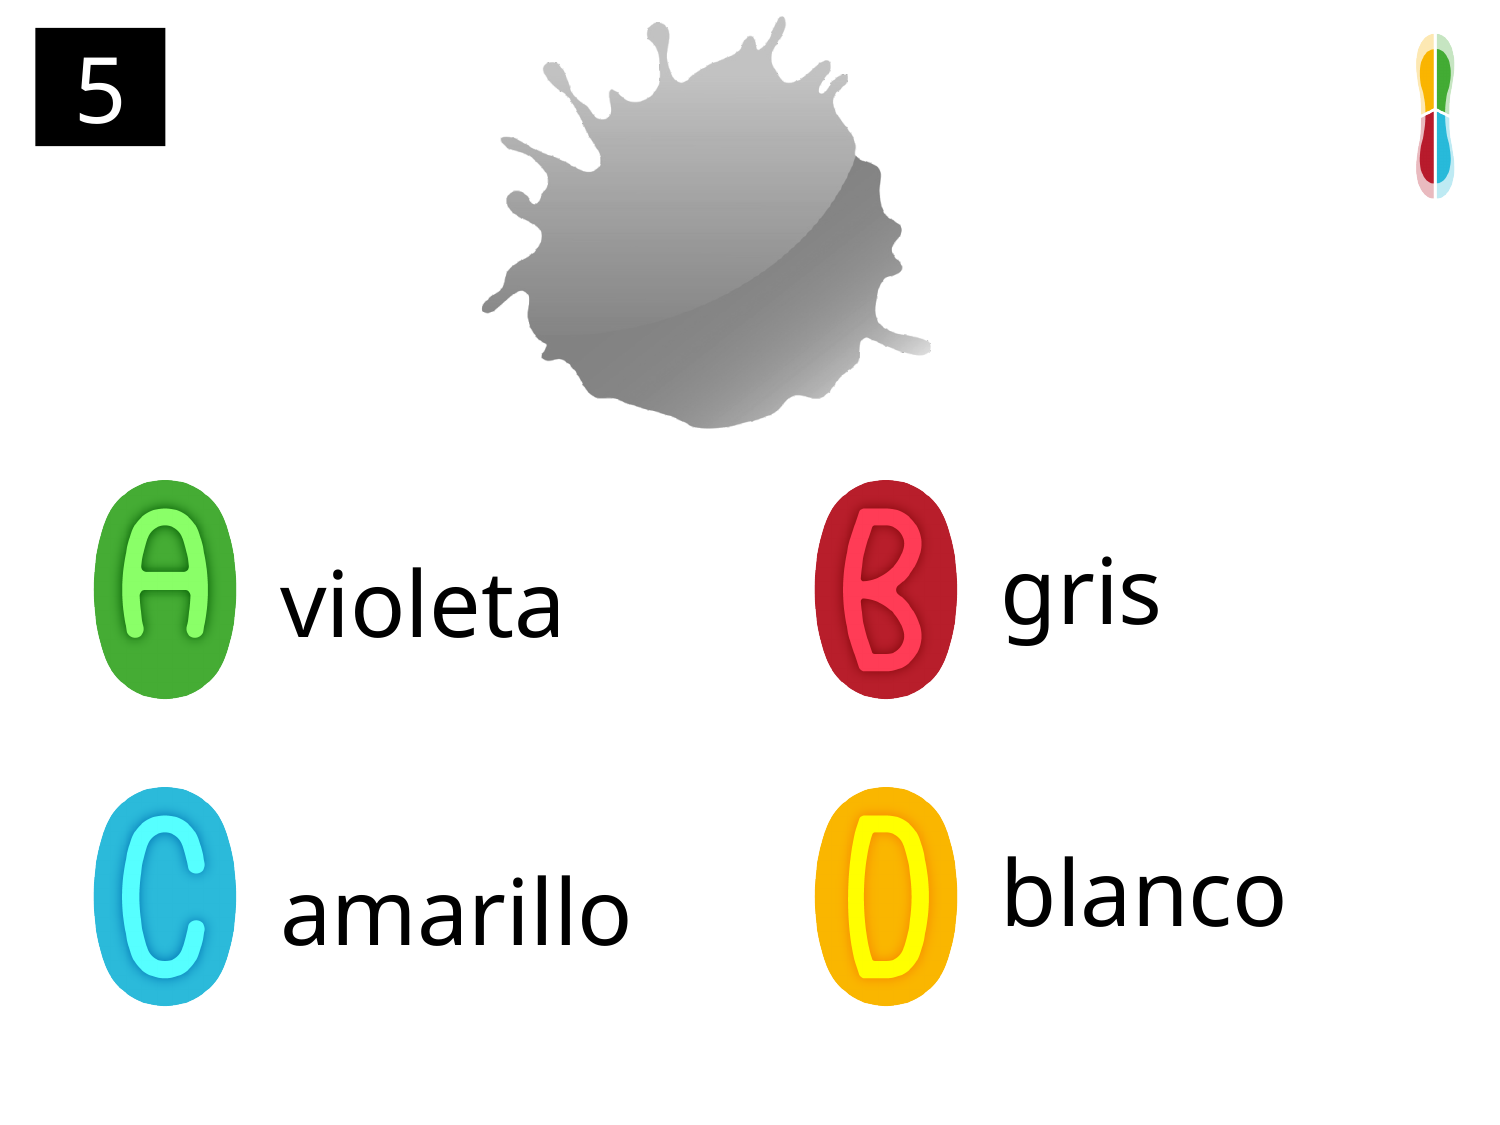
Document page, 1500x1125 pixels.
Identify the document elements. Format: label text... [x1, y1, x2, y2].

text_box violeta [270, 538, 756, 664]
picture [64, 438, 266, 740]
picture [1375, 27, 1495, 206]
text_box gris [991, 526, 1477, 651]
title 5 [35, 27, 166, 147]
text_box blanco [991, 827, 1477, 952]
text_box amarillo [270, 846, 756, 971]
picture [64, 745, 266, 1048]
picture [785, 745, 987, 1048]
picture [465, 0, 987, 740]
